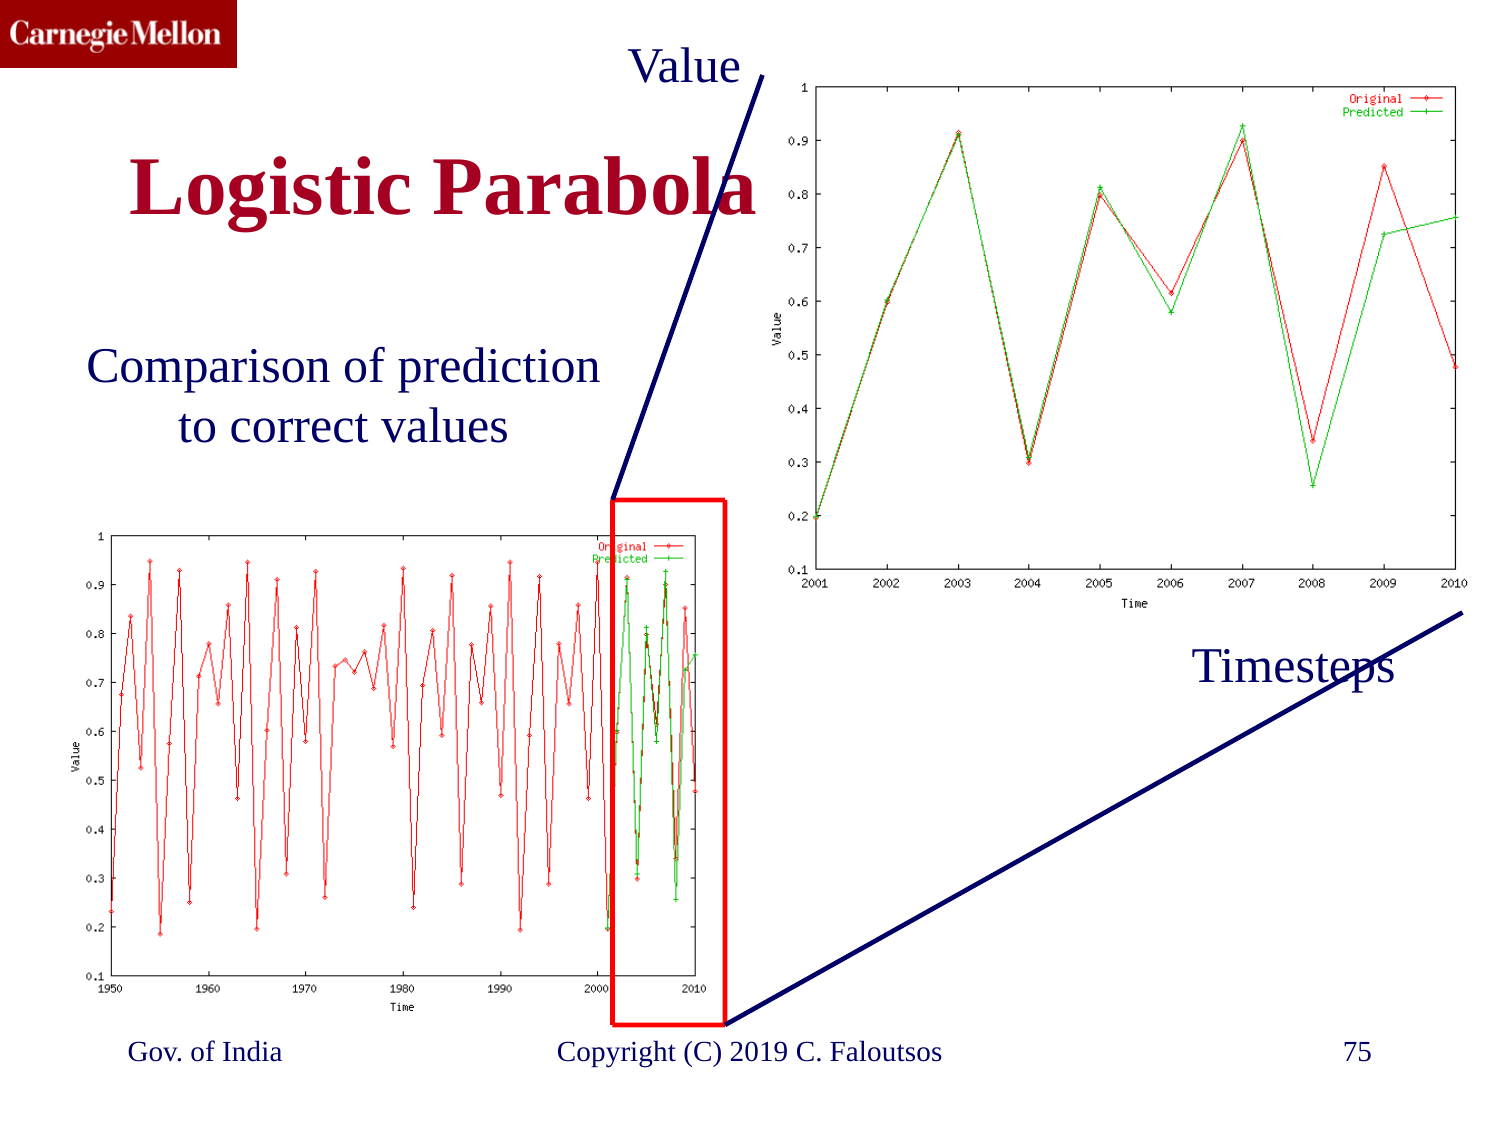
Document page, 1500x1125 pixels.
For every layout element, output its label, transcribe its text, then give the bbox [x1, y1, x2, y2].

picture [62, 524, 713, 1013]
picture [762, 74, 1476, 610]
text_box Comparison of prediction to correct values [49, 324, 638, 460]
slide_number 75 [1074, 1024, 1388, 1101]
text_box Value [612, 24, 838, 100]
text_box Timesteps [1125, 624, 1463, 700]
picture [0, 0, 237, 68]
slide_number Gov. of India [112, 1024, 426, 1101]
title Logistic Parabola [112, 99, 757, 263]
footer Copyright (C) 2019 C. Faloutsos [512, 1024, 988, 1101]
